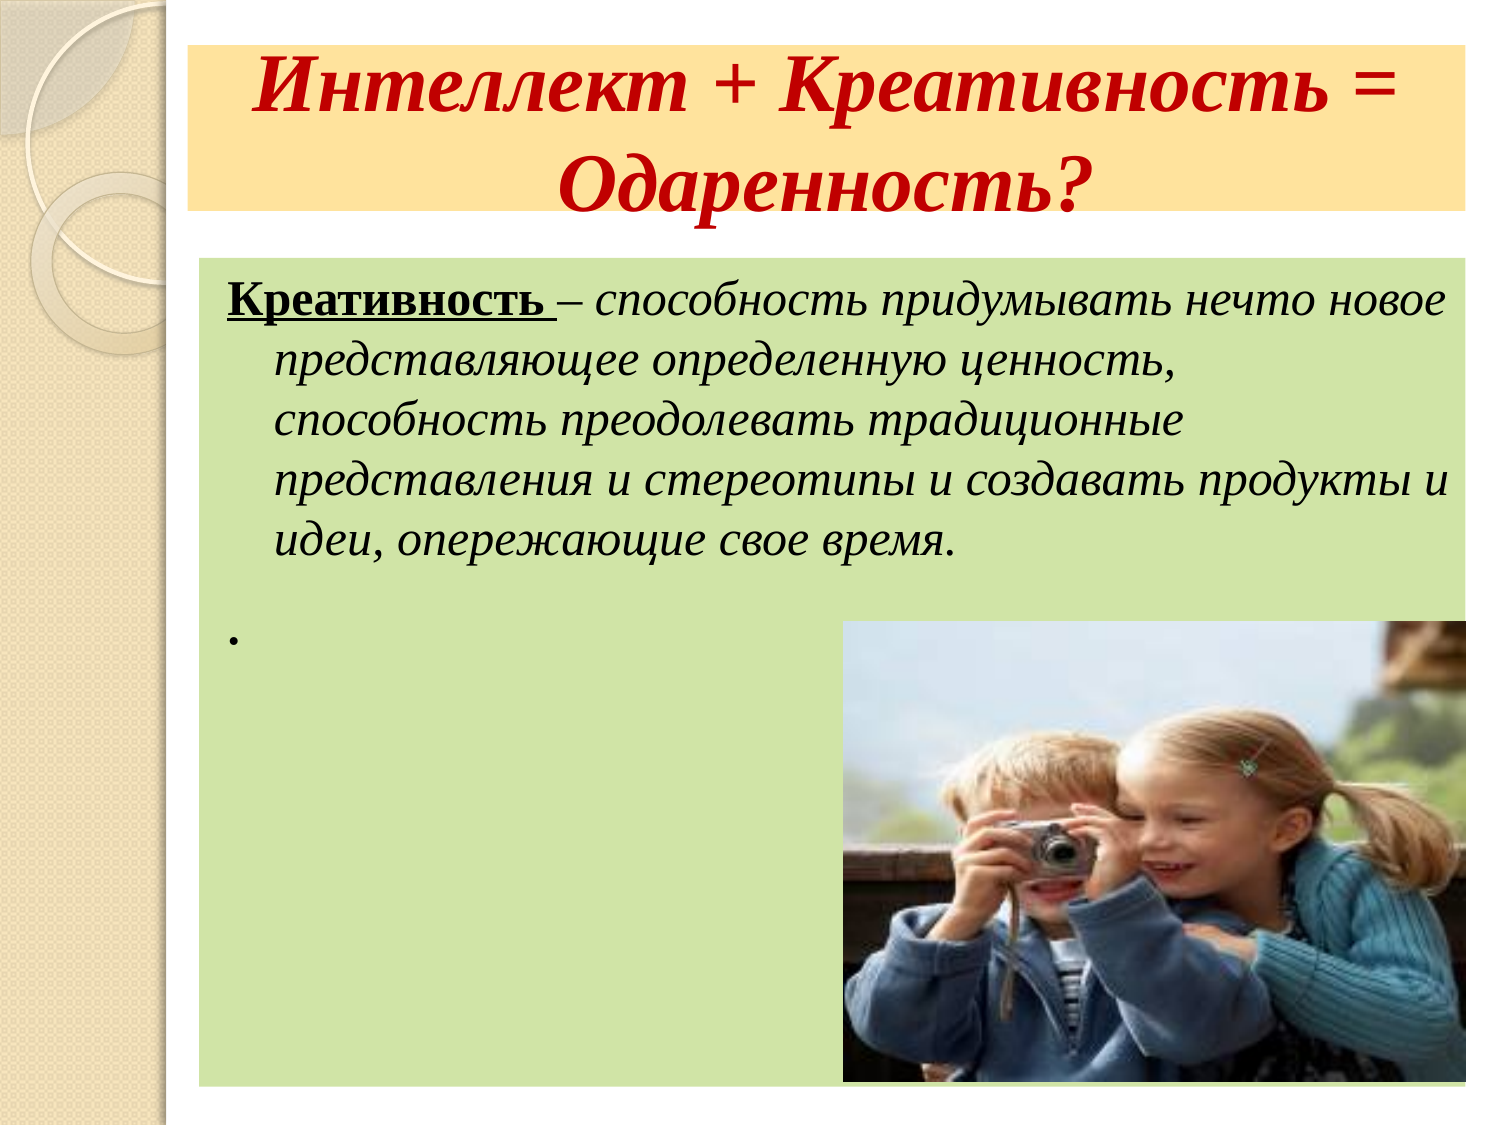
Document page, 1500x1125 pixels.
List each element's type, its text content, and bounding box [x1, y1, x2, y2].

title Интеллект + Креативность = Одаренность? [187, 45, 1466, 211]
list Креативность – способность придумывать нечто новое представляющее определенную ценность, способность преодолевать традиционные представления и стереотипы и создавать продукты и идеи, опережающие свое время. . [199, 257, 1466, 1087]
picture [843, 621, 1466, 1082]
